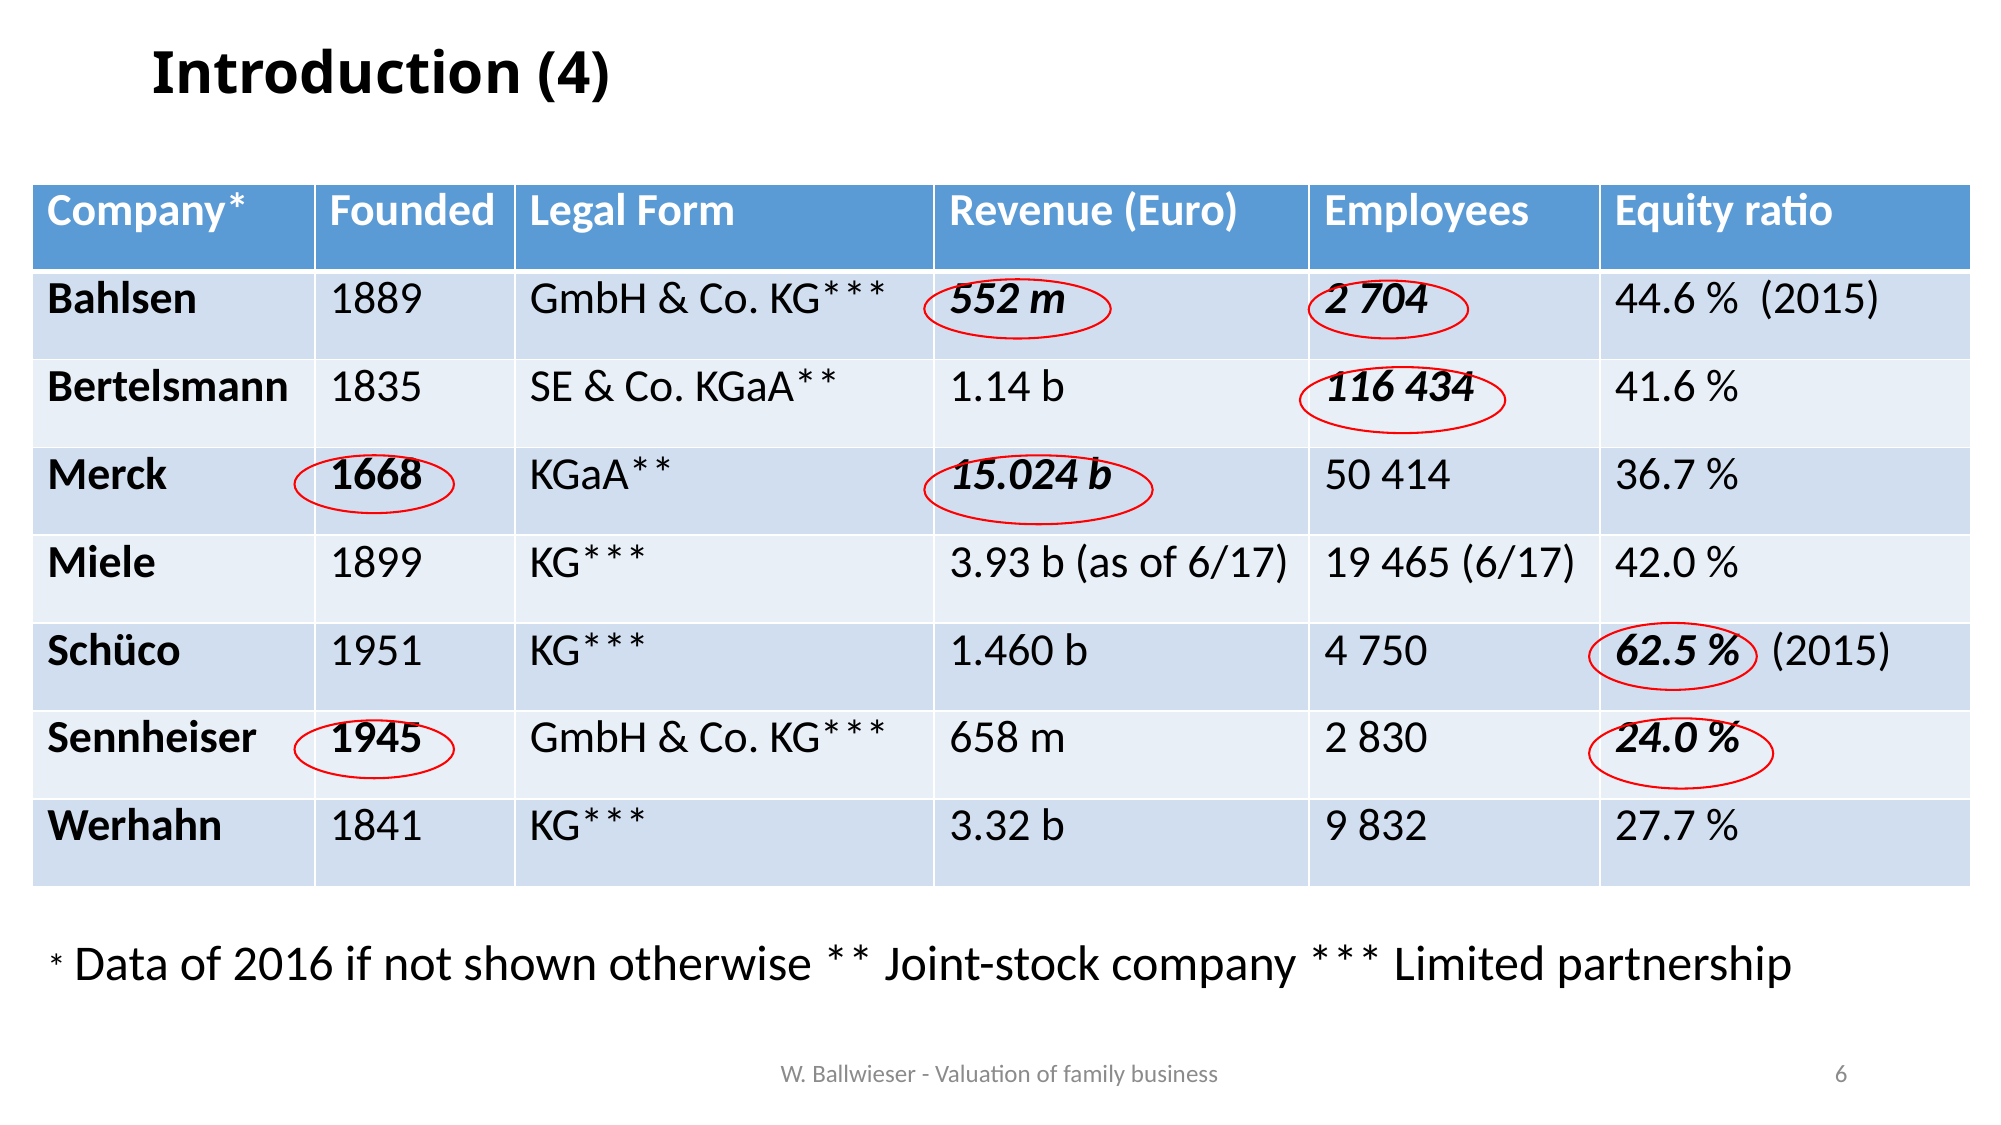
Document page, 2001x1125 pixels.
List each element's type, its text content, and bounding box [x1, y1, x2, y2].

table_cell 658 m [935, 712, 1308, 798]
footer W. Ballwieser - Valuation of family business [662, 1042, 1338, 1103]
table_cell 3.32 b [935, 800, 1308, 886]
table_cell 4 750 [1310, 624, 1599, 710]
slide_number 6 [1412, 1042, 1863, 1103]
table_cell 1899 [316, 536, 514, 622]
text_box [1307, 279, 1470, 340]
table_cell Schüco [33, 624, 314, 710]
table_cell 41.6 % [1601, 360, 1970, 447]
table_cell 9 832 [1310, 800, 1599, 886]
table_cell KG*** [516, 800, 933, 886]
table_cell 19 465 (6/17) [1310, 536, 1599, 622]
table_cell Miele [33, 536, 314, 622]
table_cell 3.93 b (as of 6/17) [935, 536, 1308, 622]
table_cell 116 434 [1310, 360, 1599, 447]
table_header Founded [316, 185, 514, 269]
table_cell Bahlsen [33, 274, 314, 359]
table_cell GmbH & Co. KG*** [516, 712, 933, 798]
table_header Equity ratio [1601, 185, 1970, 269]
table_cell 2 704 [1310, 274, 1599, 359]
table_cell 1889 [316, 274, 514, 359]
text_box [923, 278, 1112, 340]
title Introduction (4) [137, 0, 1863, 149]
table_cell 42.0 % [1601, 536, 1970, 622]
table_cell KGaA** [516, 448, 933, 534]
table_cell Merck [33, 448, 314, 534]
table_cell 1951 [316, 624, 514, 710]
text_box [1298, 366, 1507, 435]
table_cell KG*** [516, 536, 933, 622]
table_cell 1668 [316, 448, 514, 534]
table_cell 1841 [316, 800, 514, 886]
table_cell Werhahn [33, 800, 314, 886]
table_cell 44.6 % (2015) [1601, 274, 1970, 359]
text_box [923, 454, 1154, 526]
text_box [293, 454, 456, 515]
table_cell Bertelsmann [33, 360, 314, 447]
table_cell 15.024 b [935, 448, 1308, 534]
table_cell 36.7 % [1601, 448, 1970, 534]
table_cell GmbH & Co. KG*** [516, 274, 933, 359]
table_cell 1.460 b [935, 624, 1308, 710]
table_cell KG*** [516, 624, 933, 710]
table_cell 50 414 [1310, 448, 1599, 534]
table_cell 2 830 [1310, 712, 1599, 798]
table_header Legal Form [516, 185, 933, 269]
table_cell SE & Co. KGaA** [516, 360, 933, 447]
table_cell 62.5 % (2015) [1601, 624, 1970, 710]
table_cell 552 m [935, 274, 1308, 359]
table_cell 27.7 % [1601, 800, 1970, 886]
table_header Employees [1310, 185, 1599, 269]
table_cell Sennheiser [33, 712, 314, 798]
table_cell 1945 [316, 712, 514, 798]
text_box [1588, 621, 1758, 691]
table_header Company* [33, 185, 314, 269]
text_box [293, 719, 456, 780]
table_cell 1.14 b [935, 360, 1308, 447]
text_box * Data of 2016 if not shown otherwise ** Joint-stock company *** Limited partnership [32, 923, 1910, 999]
table_cell 1835 [316, 360, 514, 447]
table_header Revenue (Euro) [935, 185, 1308, 269]
table_cell 24.0 % [1601, 712, 1970, 798]
text_box [1588, 717, 1775, 790]
